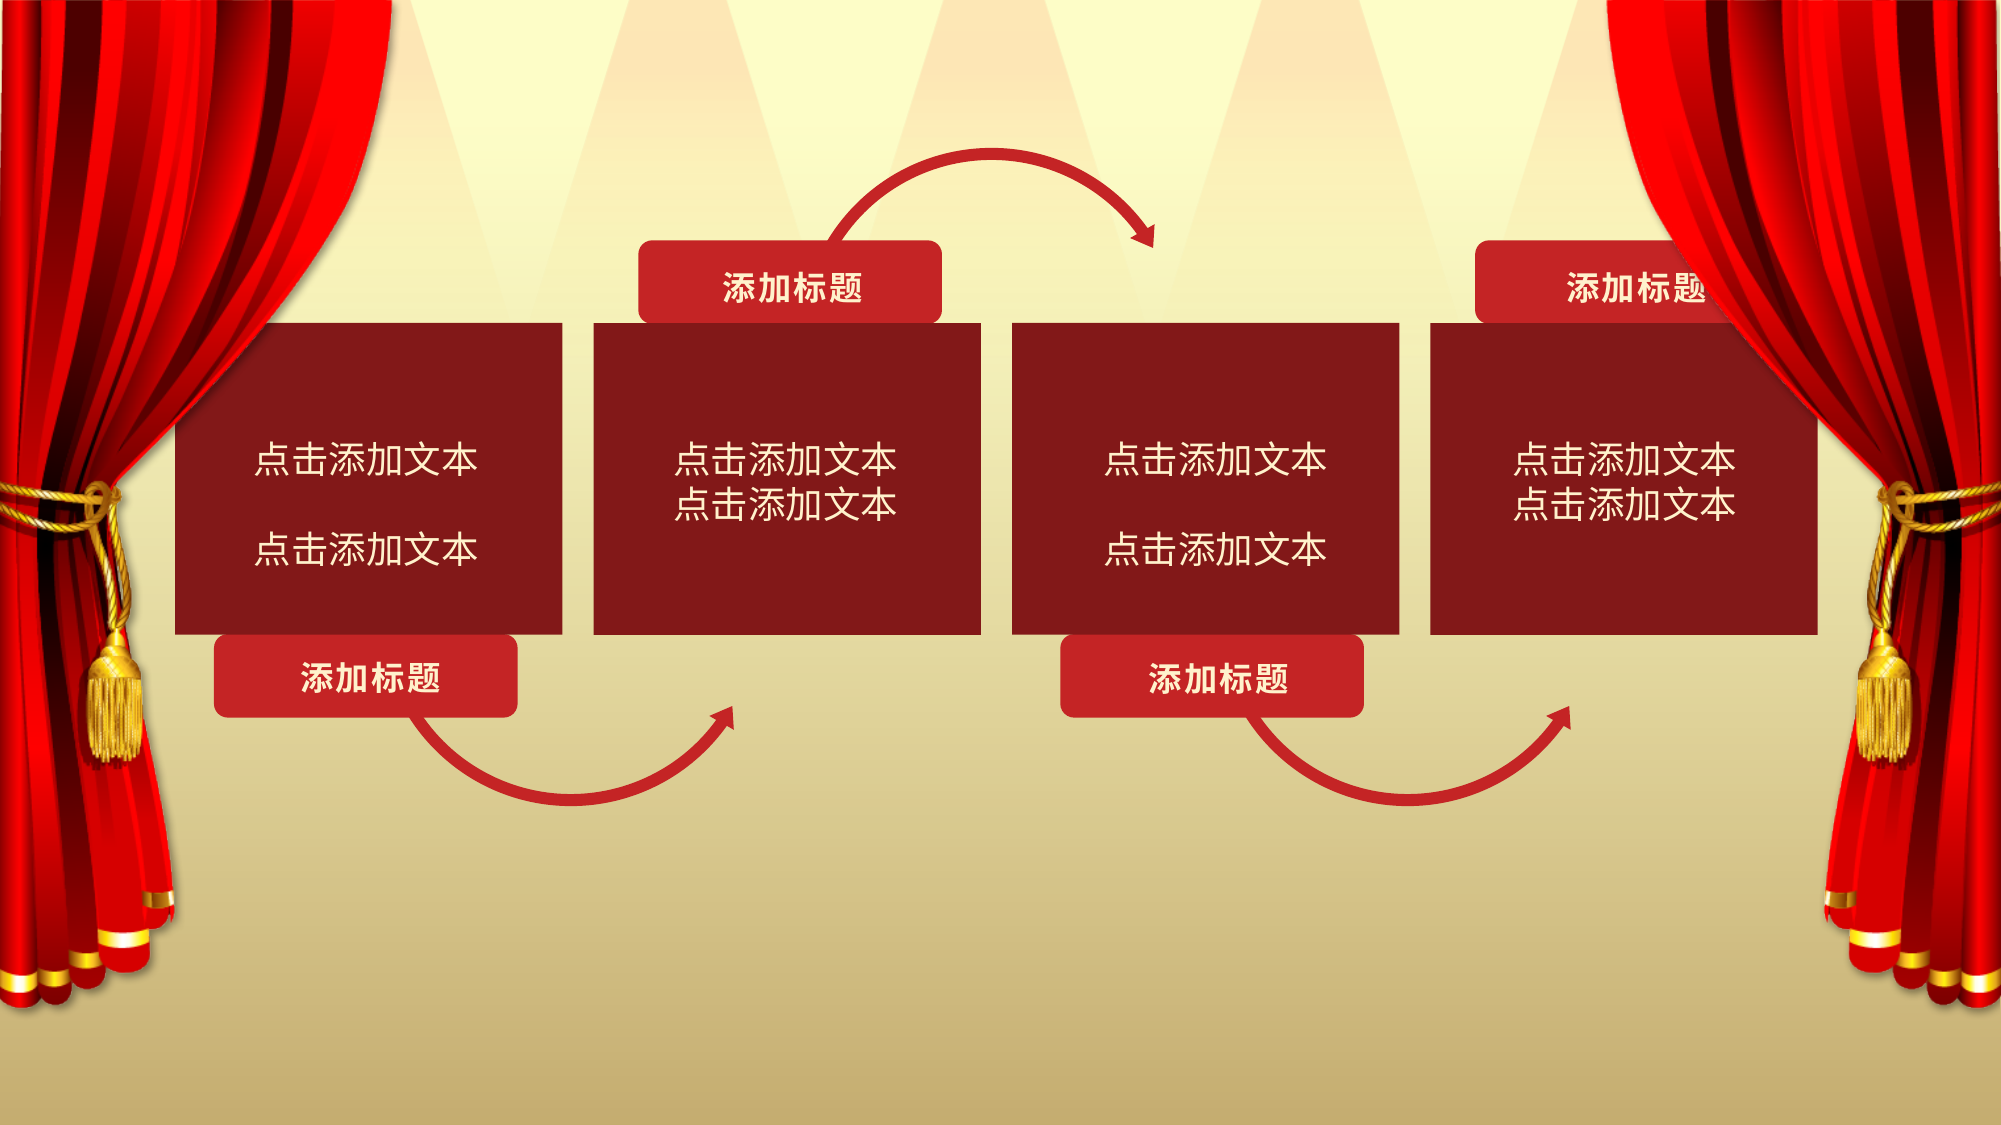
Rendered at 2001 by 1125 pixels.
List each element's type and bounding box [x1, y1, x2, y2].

text_box [1430, 323, 1567, 635]
text_box [1060, 635, 1364, 718]
picture [0, 0, 2001, 1125]
text_box [1475, 240, 1567, 323]
text_box [431, 322, 563, 635]
text_box [431, 635, 518, 718]
text_box [638, 240, 942, 323]
text_box [1012, 322, 1400, 635]
text_box [593, 323, 981, 635]
